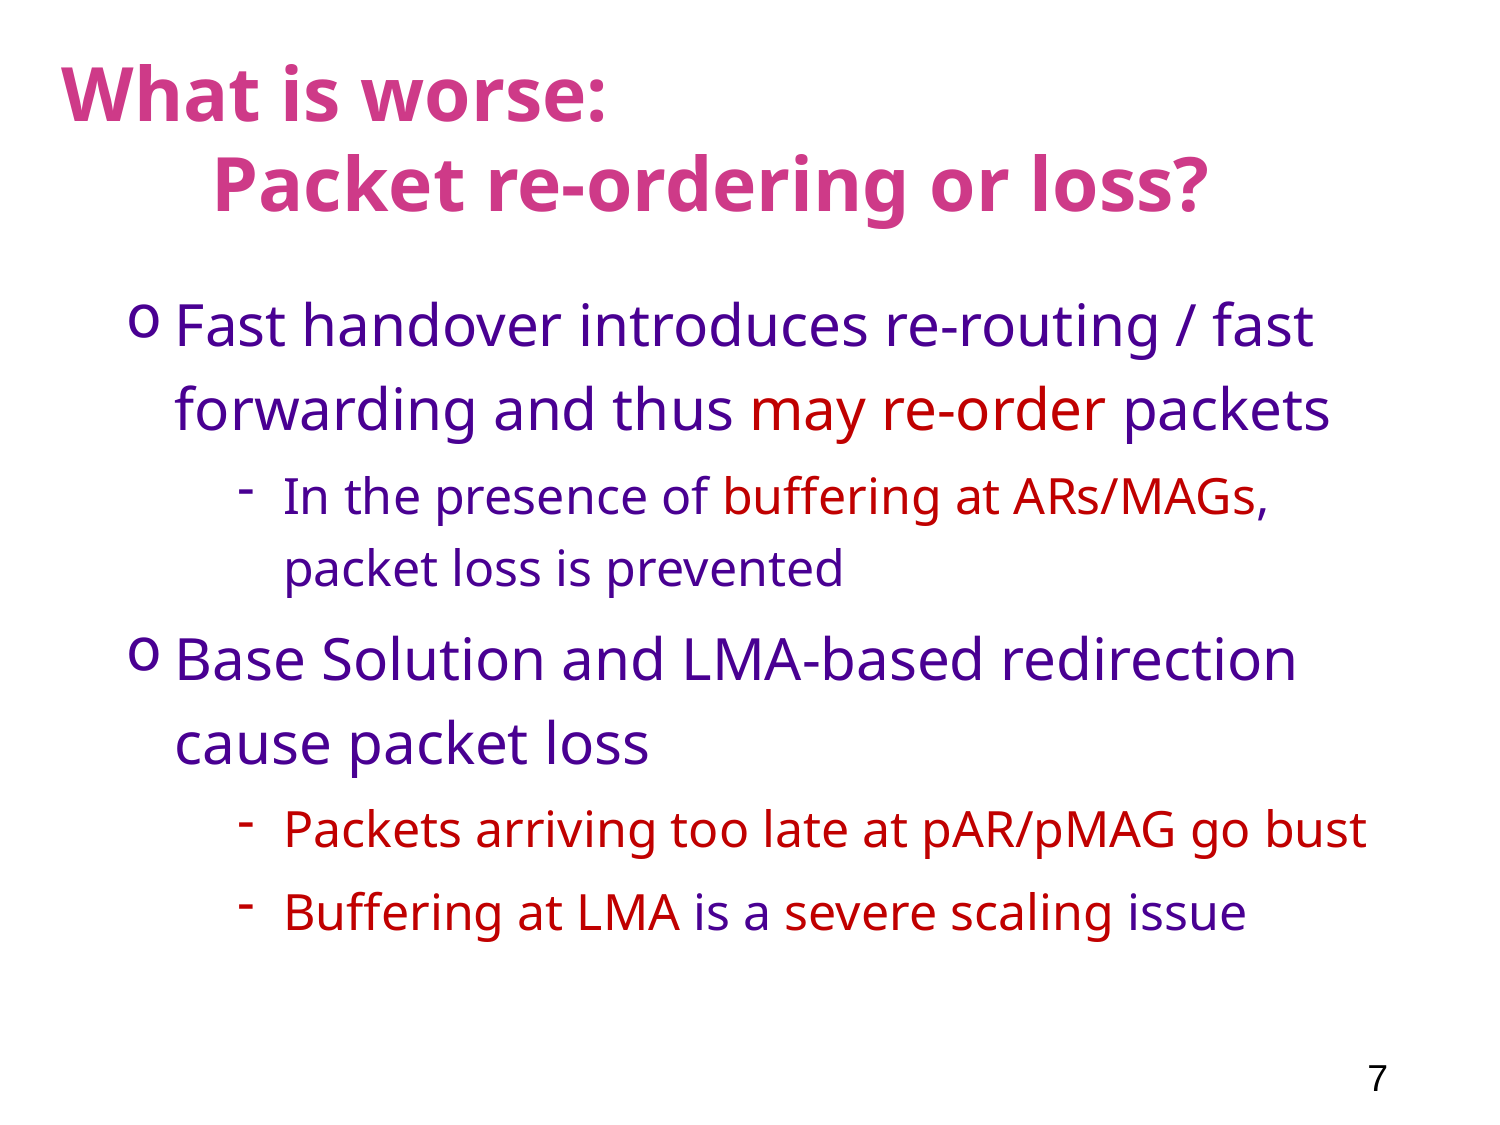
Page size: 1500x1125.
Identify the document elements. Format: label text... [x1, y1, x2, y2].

text_box 7 [1352, 1046, 1404, 1107]
list Fast handover introduces re-routing / fast forwarding and thus may re-order packets In the presence of buffering at ARs/MAGs, packet loss is prevented Base Solution and LMA-based redirection cause packet loss Packets arriving too late at pAR/pMAG go bust Buffering at LMA is a severe scaling issue [111, 266, 1388, 995]
title What is worse: Packet re-ordering or loss? [46, 42, 1323, 231]
